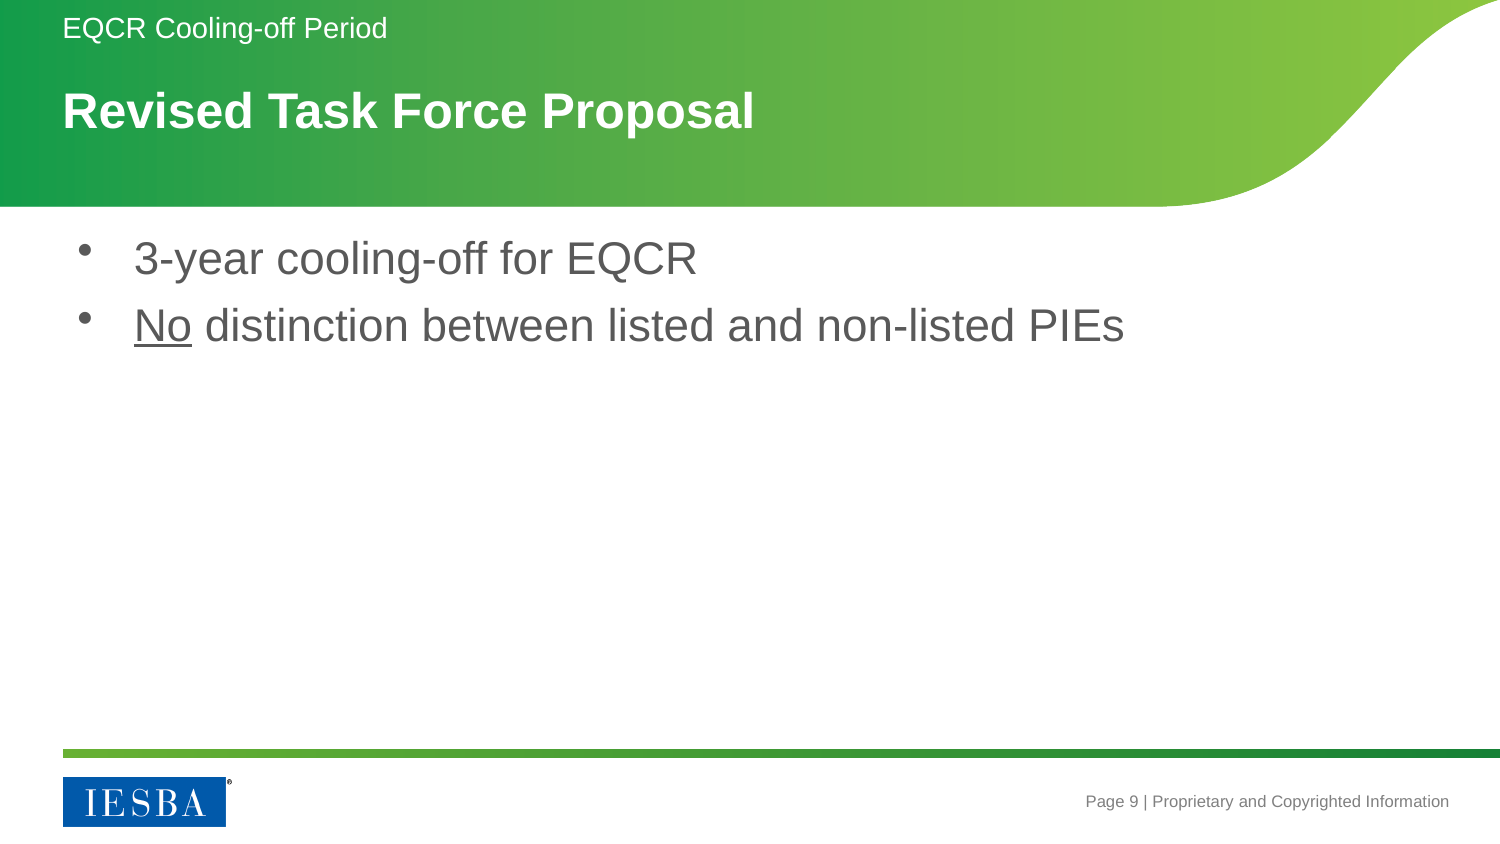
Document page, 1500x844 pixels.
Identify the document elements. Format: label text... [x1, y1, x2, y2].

list 3-year cooling-off for EQCR No distinction between listed and non-listed PIEs [62, 220, 1475, 747]
subtitle EQCR Cooling-off Period [62, 9, 500, 38]
picture [0, 0, 1500, 207]
picture [63, 777, 232, 827]
title Revised Task Force Proposal [62, 75, 1300, 142]
